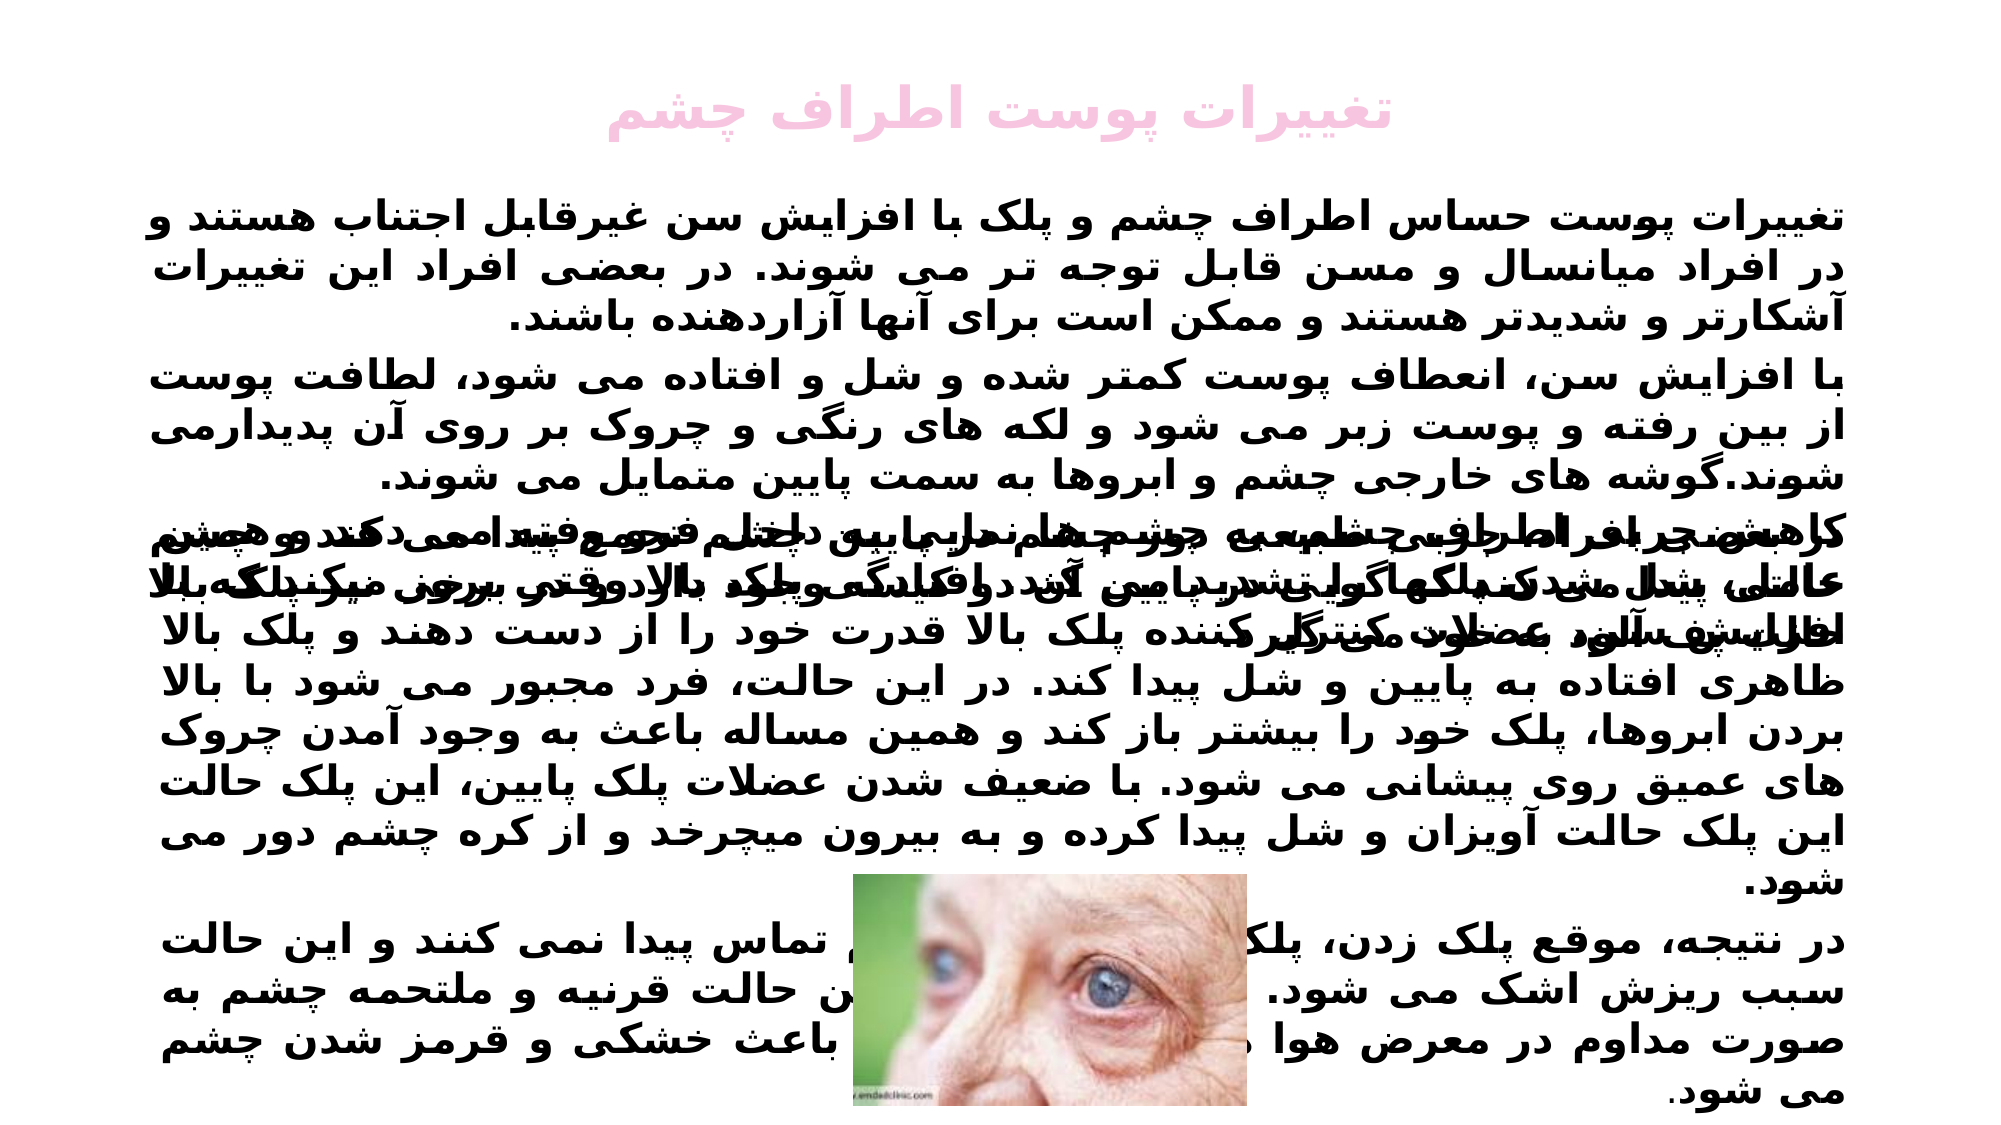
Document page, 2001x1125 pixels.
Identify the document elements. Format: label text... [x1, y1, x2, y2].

text_box کاهش چربی اطراف چشم، به چشم ها نمایی به داخل فرو رفته می دهد و همین عامل، شل شدن پلکها را تشدید می کند. افتادگی پلک بالا وقتی بروز میکند که با افزایش سن، عضلات کنترل کننده پلک بالا قدرت خود را از دست دهند و پلک بالا ظاهری افتاده به پایین و شل پیدا کند. در این حالت، فرد مجبور می شود با بالا بردن ابروها، پلک خود را بیشتر باز کند و همین مساله باعث به وجود آمدن چروک های عمیق روی پیشانی می شود. با ضعیف شدن عضلات پلک پایین، این پلک حالت این پلک حالت آویزان و شل پیدا کرده و به بیرون میچرخد و از کره چشم دور می شود. در نتیجه، موقع پلک زدن، پلک بالا و پایین با هم تماس پیدا نمی کنند و این حالت سبب ریزش اشک می شود. علاوه بر این، در این حالت قرنیه و ملتحمه چشم به صورت مداوم در معرض هوا هستند، که این امر باعث خشکی و قرمز شدن چشم می شود. [142, 495, 1880, 1120]
picture [853, 874, 1247, 1106]
text_box تغییرات پوست اطراف چشم [586, 30, 1414, 182]
subtitle تغییرات پوست حساس اطراف چشم و پلک با افزایش سن غیرقابل اجتناب هستند و در افراد میانسال و مسن قابل توجه تر می شوند. در بعضی افراد این تغییرات آشکارتر و شدیدتر هستند و ممکن است برای آنها آزاردهنده باشند. با افزایش سن، انعطاف پوست کمتر شده و شل و افتاده می شود، لطافت پوست از بین رفته و پوست زبر می شود و لکه های رنگی و چروک بر روی آن پدیدارمی شوند.گوشه های خارجی چشم و ابروها به سمت پایین متمایل می شوند. در بعضی افراد، چربی طبیعی دور چشم در پایین چشم تجمع پیدا می کند و چشم حالتی پیدا می کند که گویی در پایین آن دو کیسه وجود دارد و در برخی نیز پلک بالا حالت پف آلود به خود می گیرد. [131, 181, 1880, 863]
